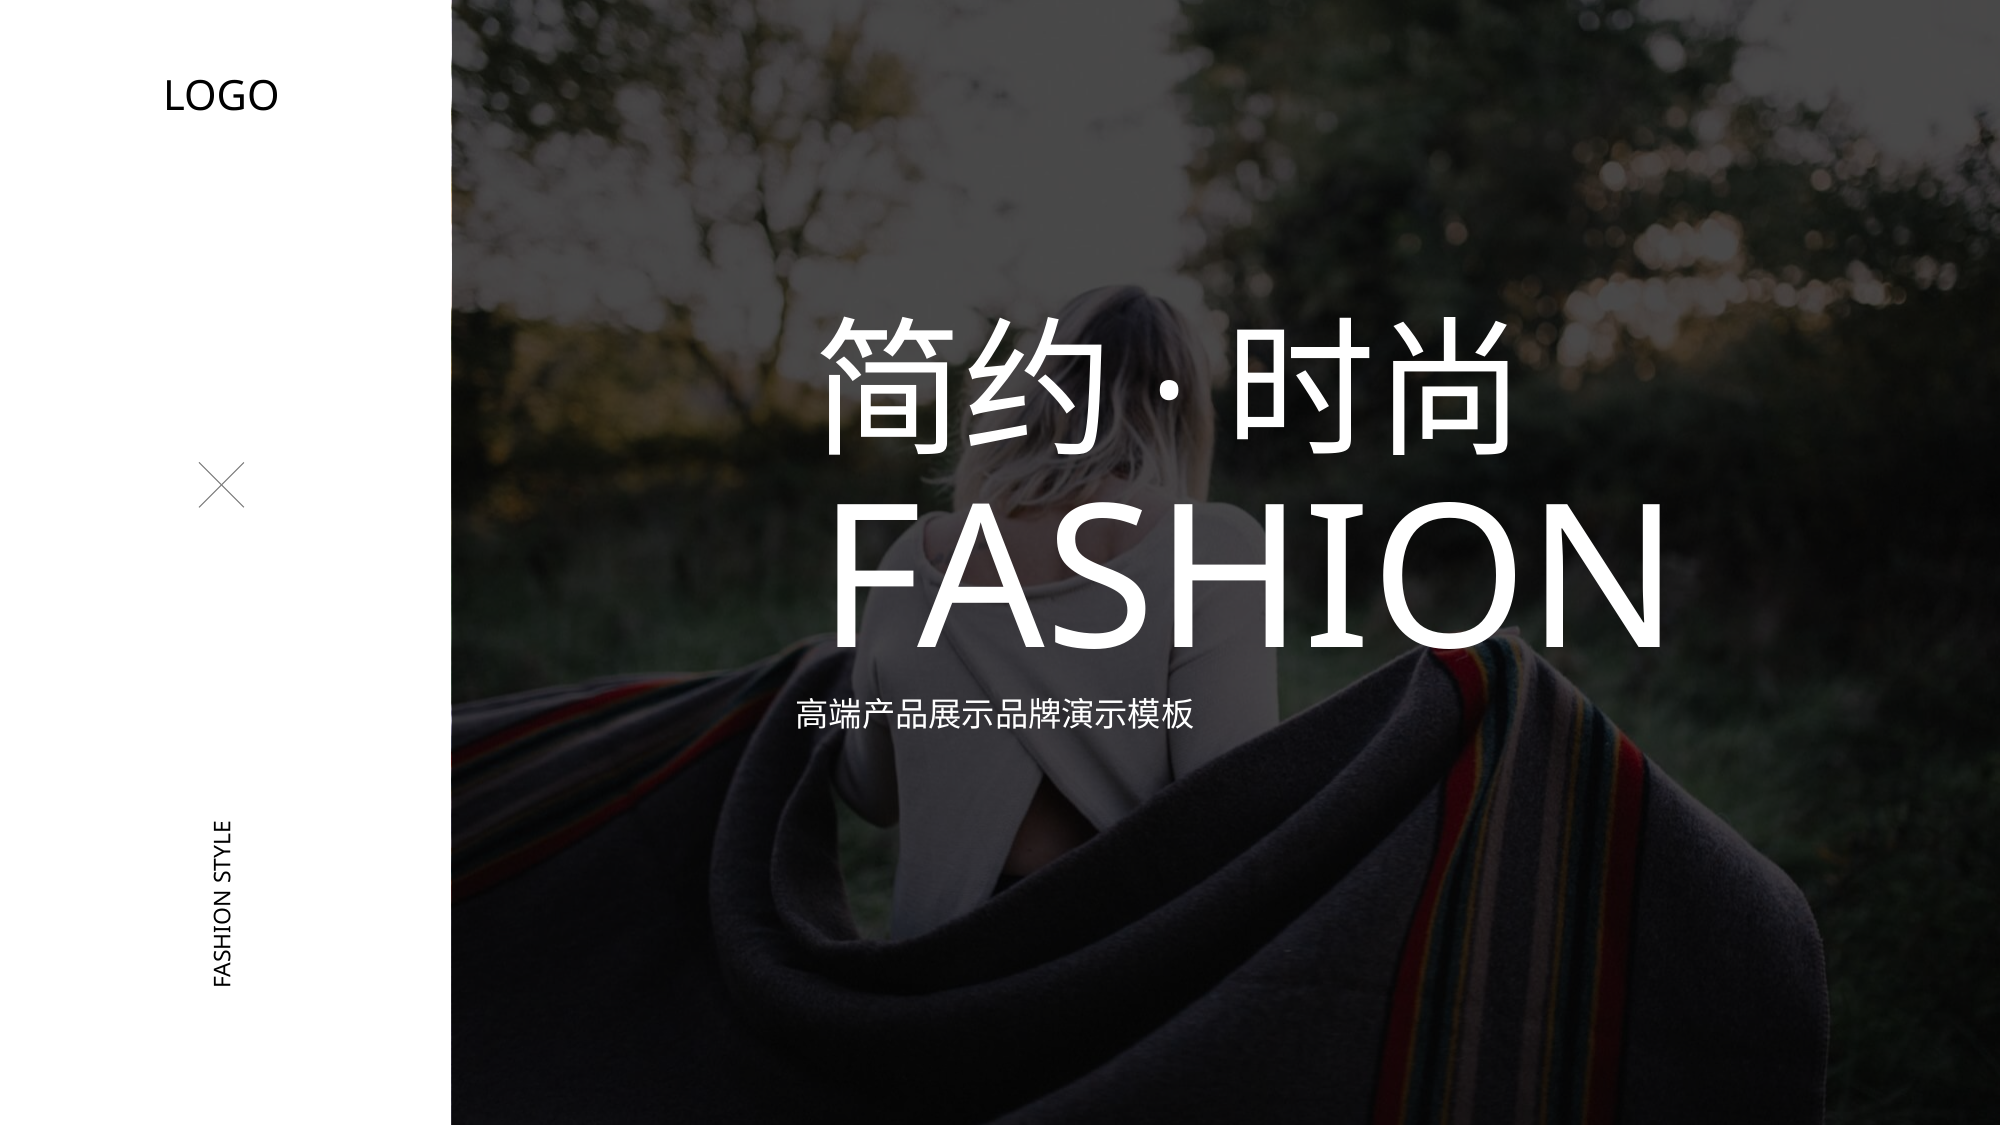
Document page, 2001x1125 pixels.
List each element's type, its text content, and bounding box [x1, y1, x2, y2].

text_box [189, 453, 254, 517]
text_box LOGO [148, 60, 295, 126]
picture [450, 0, 2000, 1125]
text_box FASHION STYLE [200, 725, 243, 1004]
